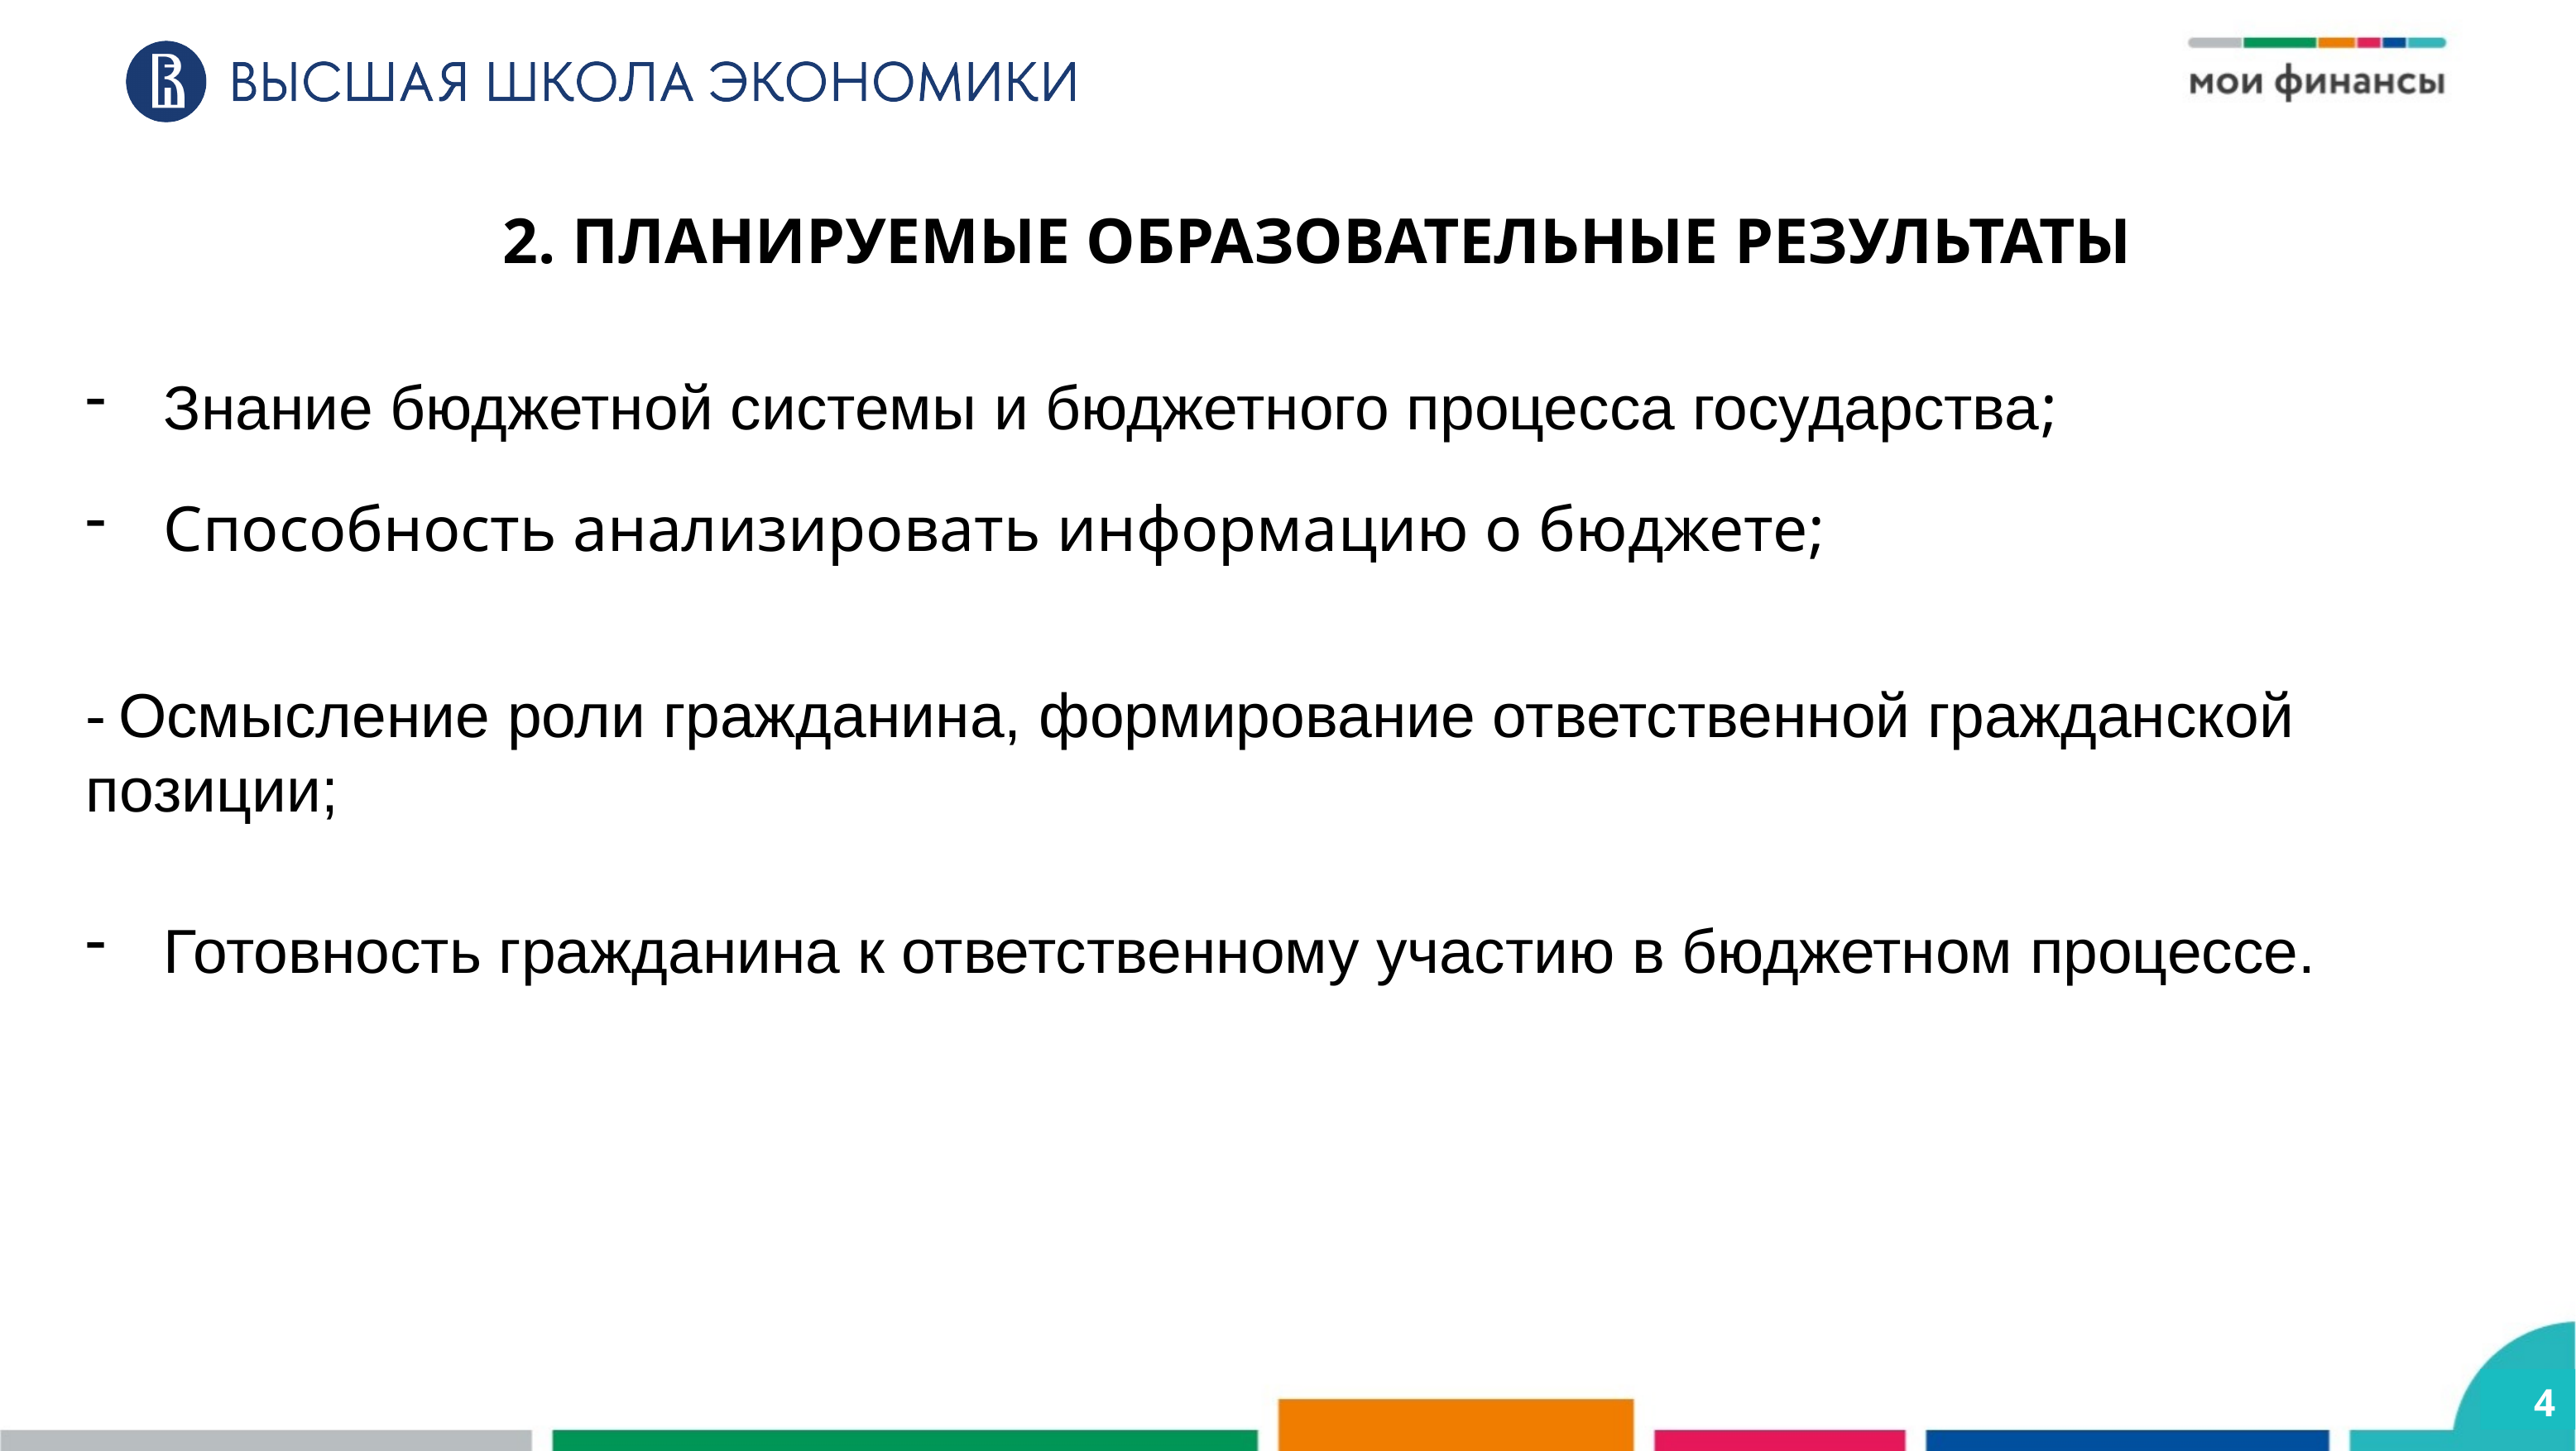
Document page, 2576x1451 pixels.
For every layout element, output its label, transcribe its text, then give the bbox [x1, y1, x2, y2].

text_box Готовность гражданина к ответственному участию в бюджетном процессе. [74, 905, 2451, 1067]
text_box - Осмысление роли гражданина, формирование ответственной гражданской позиции; [74, 668, 2436, 831]
text_box 4 [2480, 1368, 2576, 1430]
text_box Знание бюджетной системы и бюджетного процесса государства; [74, 362, 2481, 449]
picture [0, 0, 2576, 1451]
text_box Способность анализировать информацию о бюджете; [74, 483, 2451, 570]
text_box 2. ПЛАНИРУЕМЫЕ ОБРАЗОВАТЕЛЬНЫЕ РЕЗУЛЬТАТЫ [44, 192, 2576, 361]
